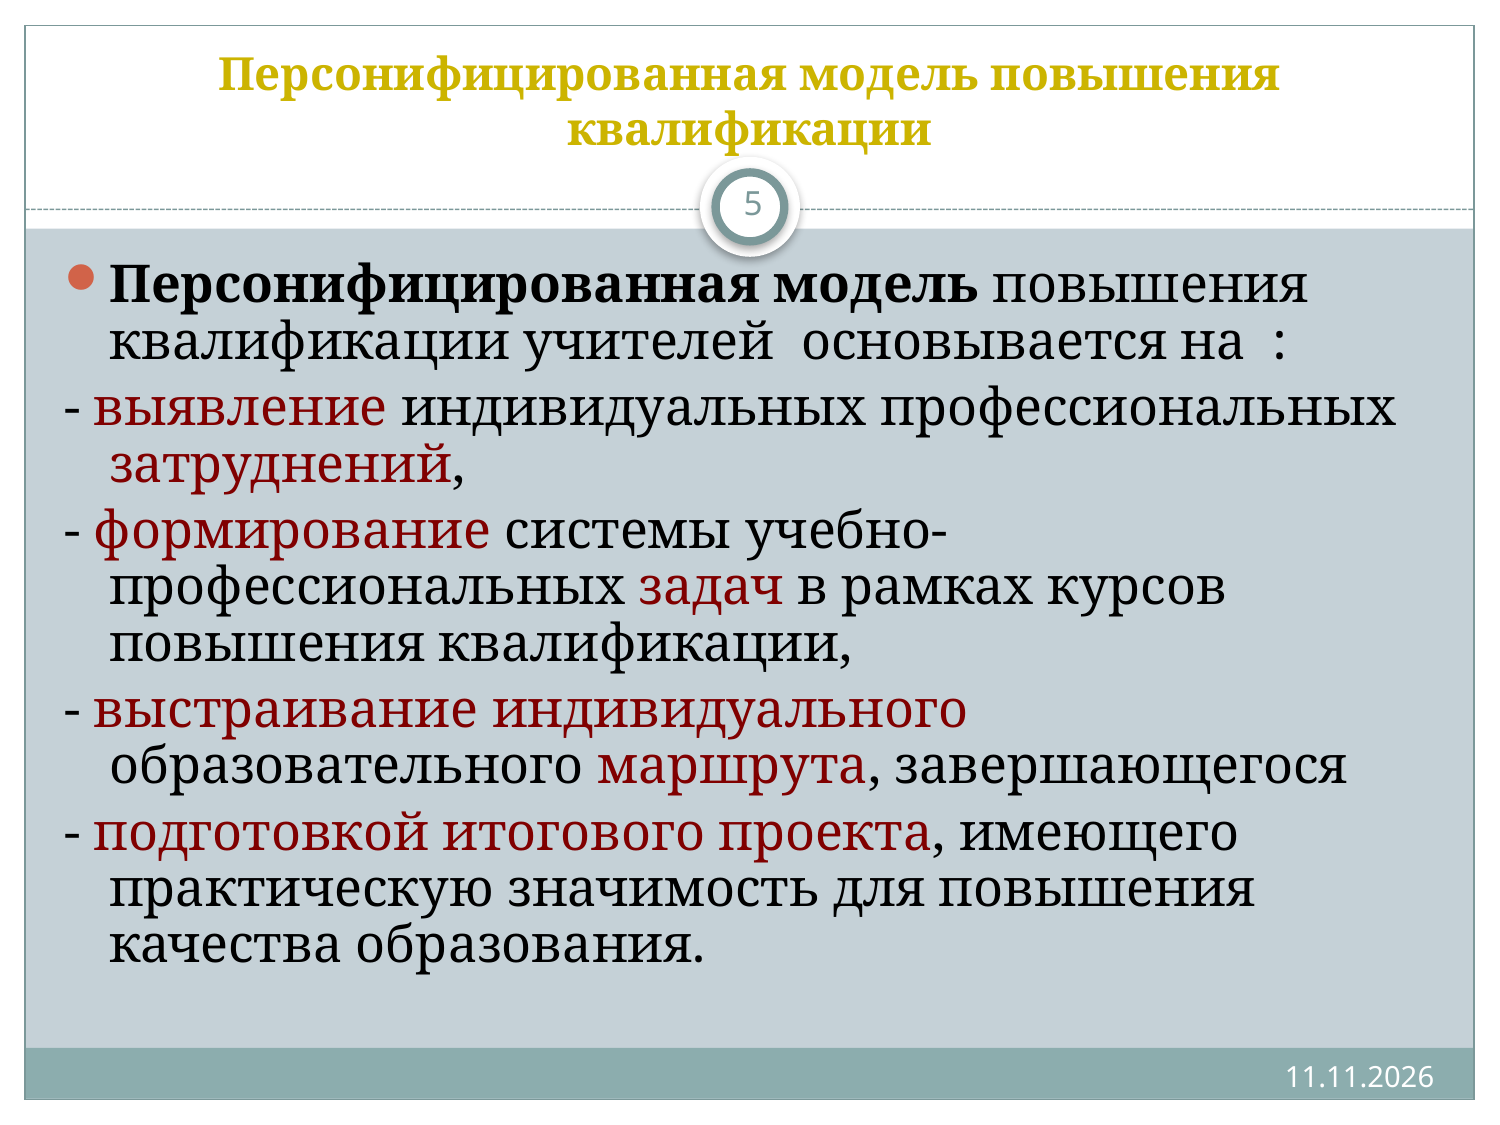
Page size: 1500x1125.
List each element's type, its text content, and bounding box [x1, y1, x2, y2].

list Персонифицированная модель повышения квалификации учителей основывается на : - выявление индивидуальных профессиональных затруднений, - формирование системы учебно-профессиональных задач в рамках курсов повышения квалификации, - выстраивание индивидуального образовательного маршрута, завершающегося - подготовкой итогового проекта, имеющего практическую значимость для повышения качества образования. [49, 250, 1445, 1001]
title Персонифицированная модель повышения квалификации [49, 37, 1450, 162]
slide_number 5 [715, 168, 791, 241]
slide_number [950, 1050, 1450, 1111]
